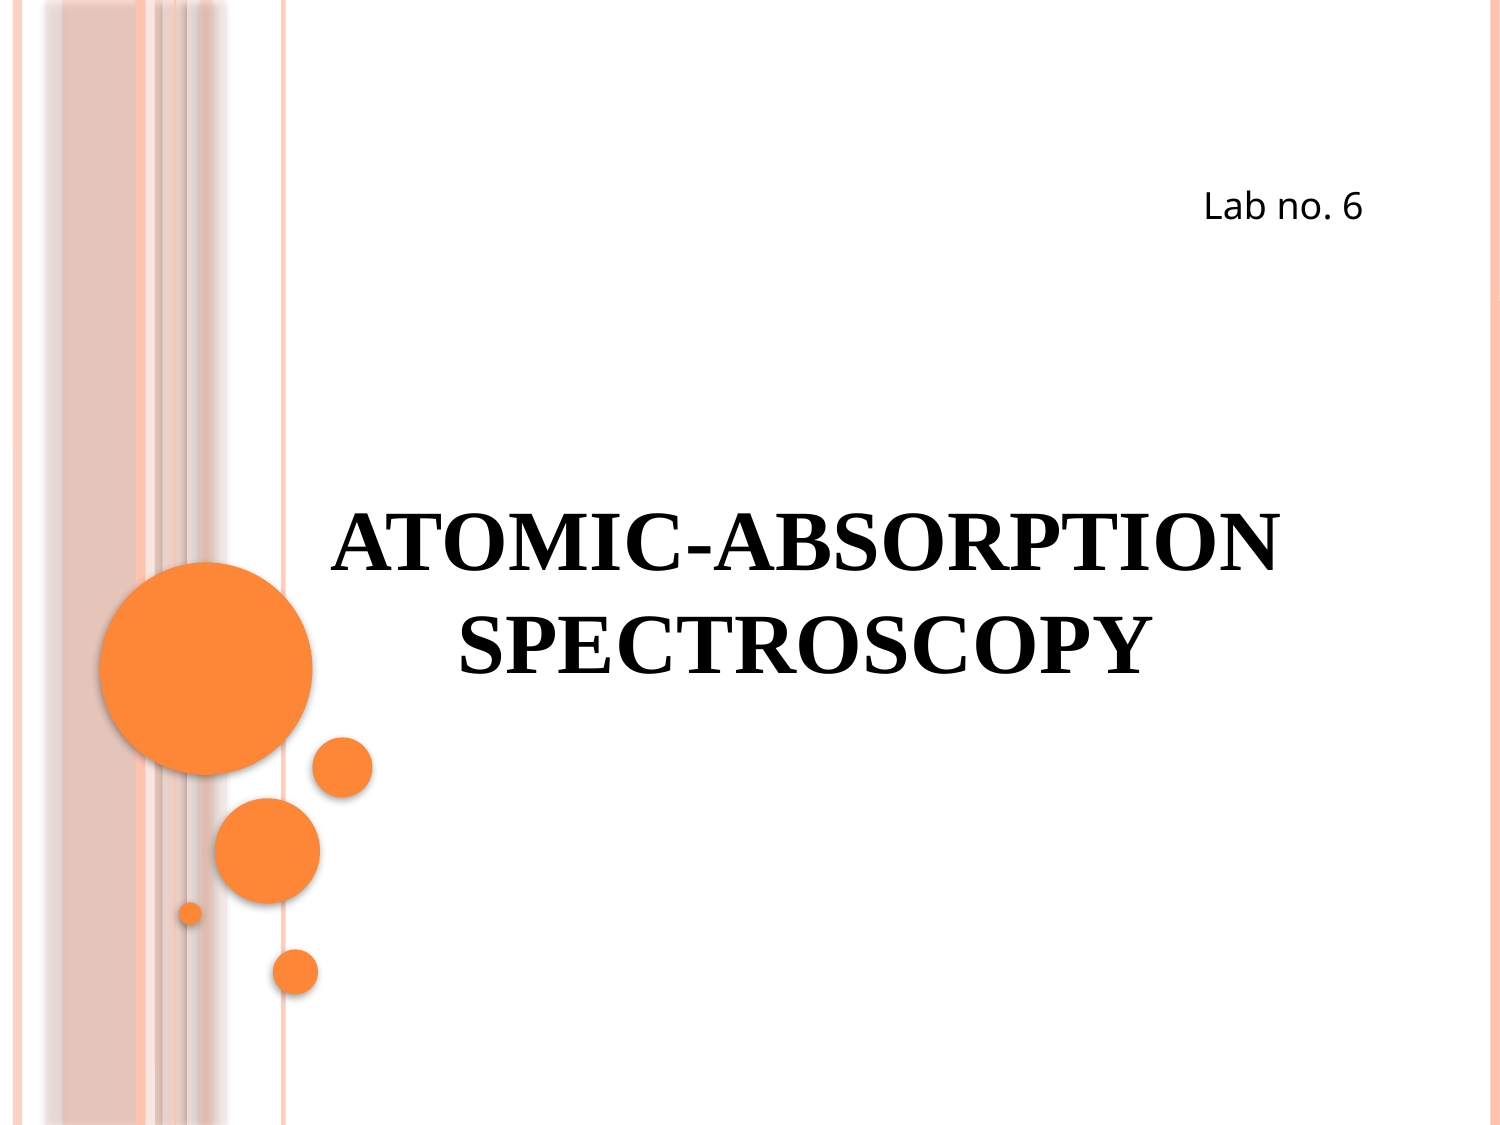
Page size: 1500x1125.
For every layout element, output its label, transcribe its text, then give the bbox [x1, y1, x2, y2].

title Atomic-absorption spectroscopy [300, 387, 1313, 699]
text_box Lab no. 6 [1188, 174, 1379, 235]
